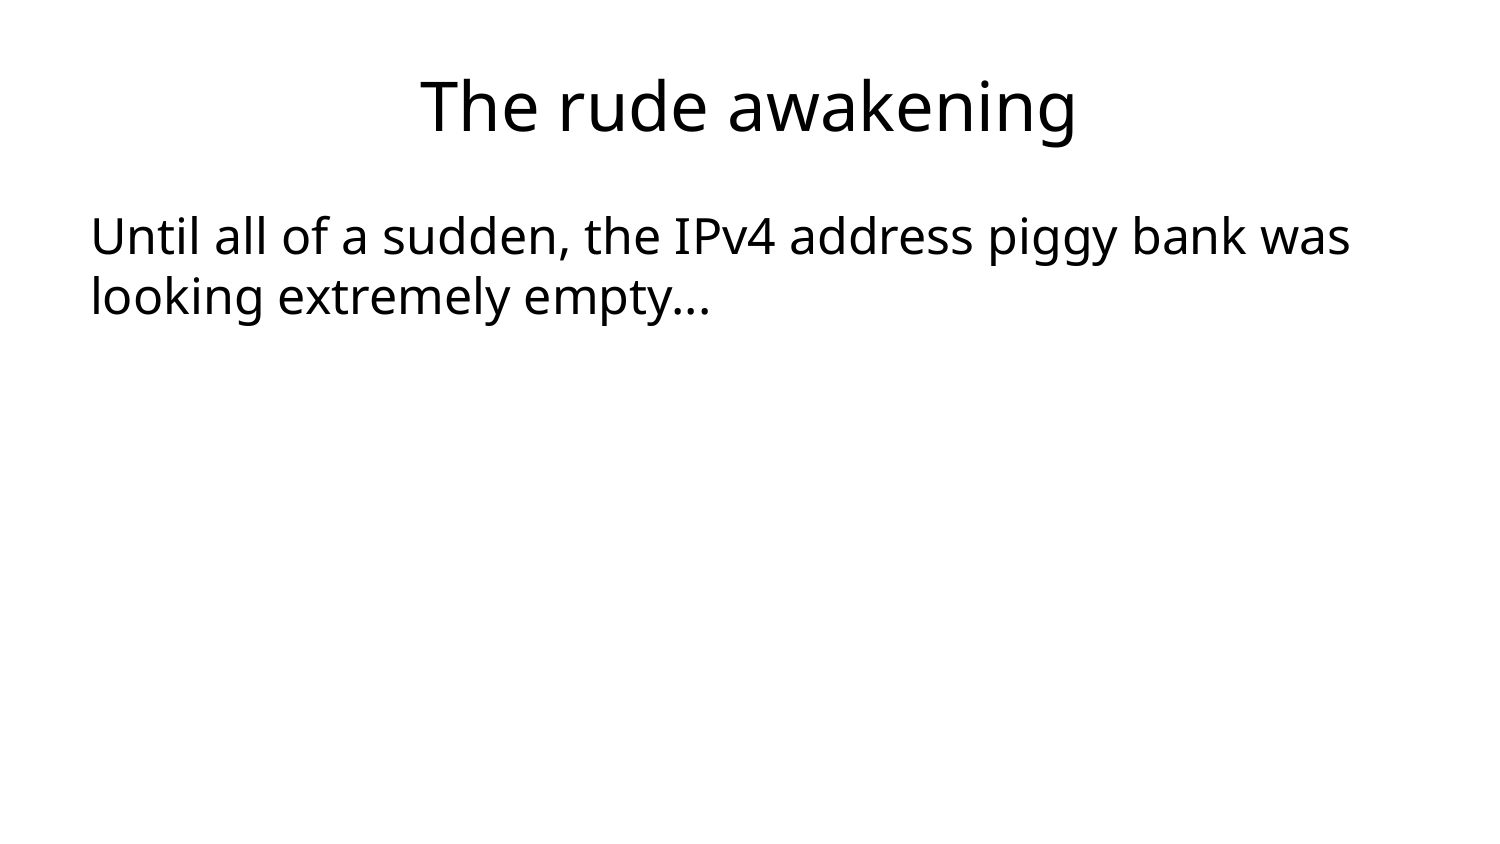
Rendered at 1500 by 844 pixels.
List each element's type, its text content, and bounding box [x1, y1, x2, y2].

title The rude awakening [75, 33, 1425, 175]
list Until all of a sudden, the IPv4 address piggy bank was looking extremely empty... [75, 196, 1425, 754]
